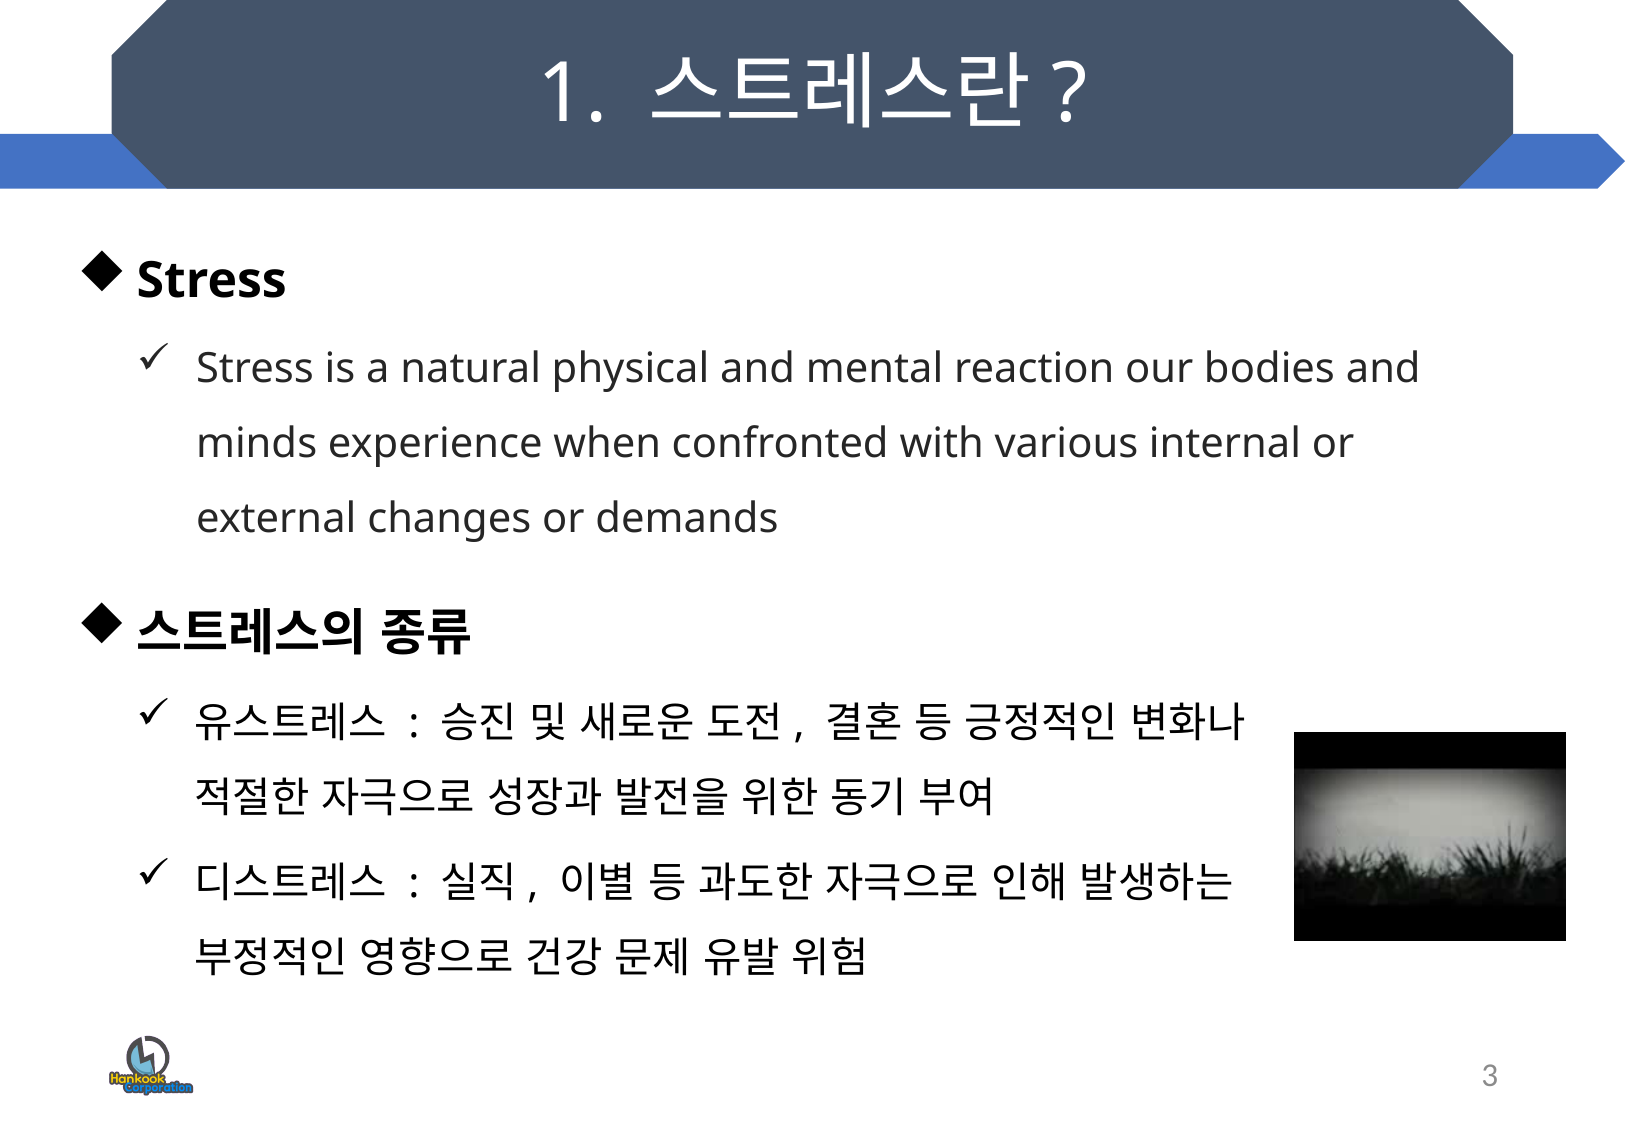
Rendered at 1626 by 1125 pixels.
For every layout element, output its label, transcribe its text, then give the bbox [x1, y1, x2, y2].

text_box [1293, 731, 1567, 942]
picture [101, 1032, 202, 1103]
list Stress Stress is a natural physical and mental reaction our bodies and minds experience when confronted with various internal or external changes or demands [62, 209, 1515, 563]
slide_number 3 [1147, 1042, 1514, 1103]
text_box 스트레스의 종류 유스트레스 : 승진 및 새로운 도전, 결혼 등 긍정적인 변화나 적절한 자극으로 성장과 발전을 위한 동기 부여 디스트레스 : 실직, 이별 등 과도한 자극으로 인해 발생하는 부정적인 영향으로 건강 문제 유발 위험 [62, 562, 1273, 996]
title 1. 스트레스란? [0, 0, 1625, 189]
